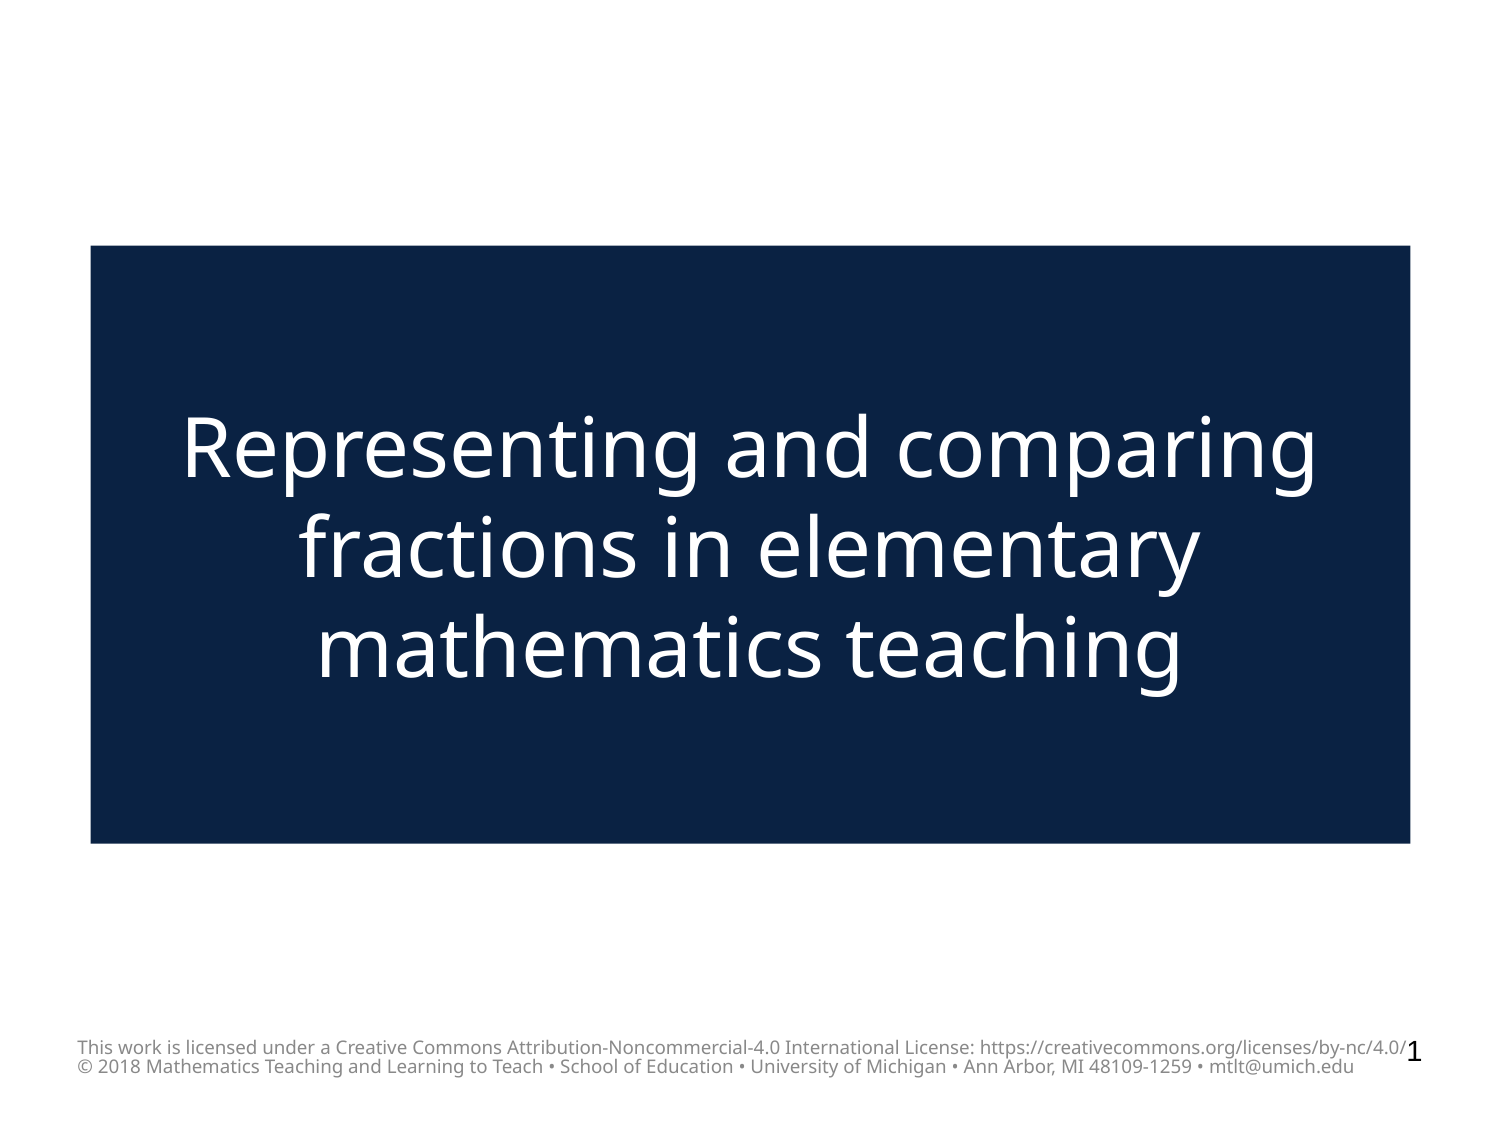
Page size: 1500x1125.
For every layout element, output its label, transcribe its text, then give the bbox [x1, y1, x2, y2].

footer This work is licensed under a Creative Commons Attribution-Noncommercial-4.0 International License: https://creativecommons.org/licenses/by-nc/4.0/ © 2018 Mathematics Teaching and Learning to Teach • School of Education • University of Michigan • Ann Arbor, MI 48109-1259 • mtlt@umich.edu [62, 1009, 1438, 1088]
title Representing and comparing fractions in elementary mathematics teaching [90, 245, 1411, 844]
